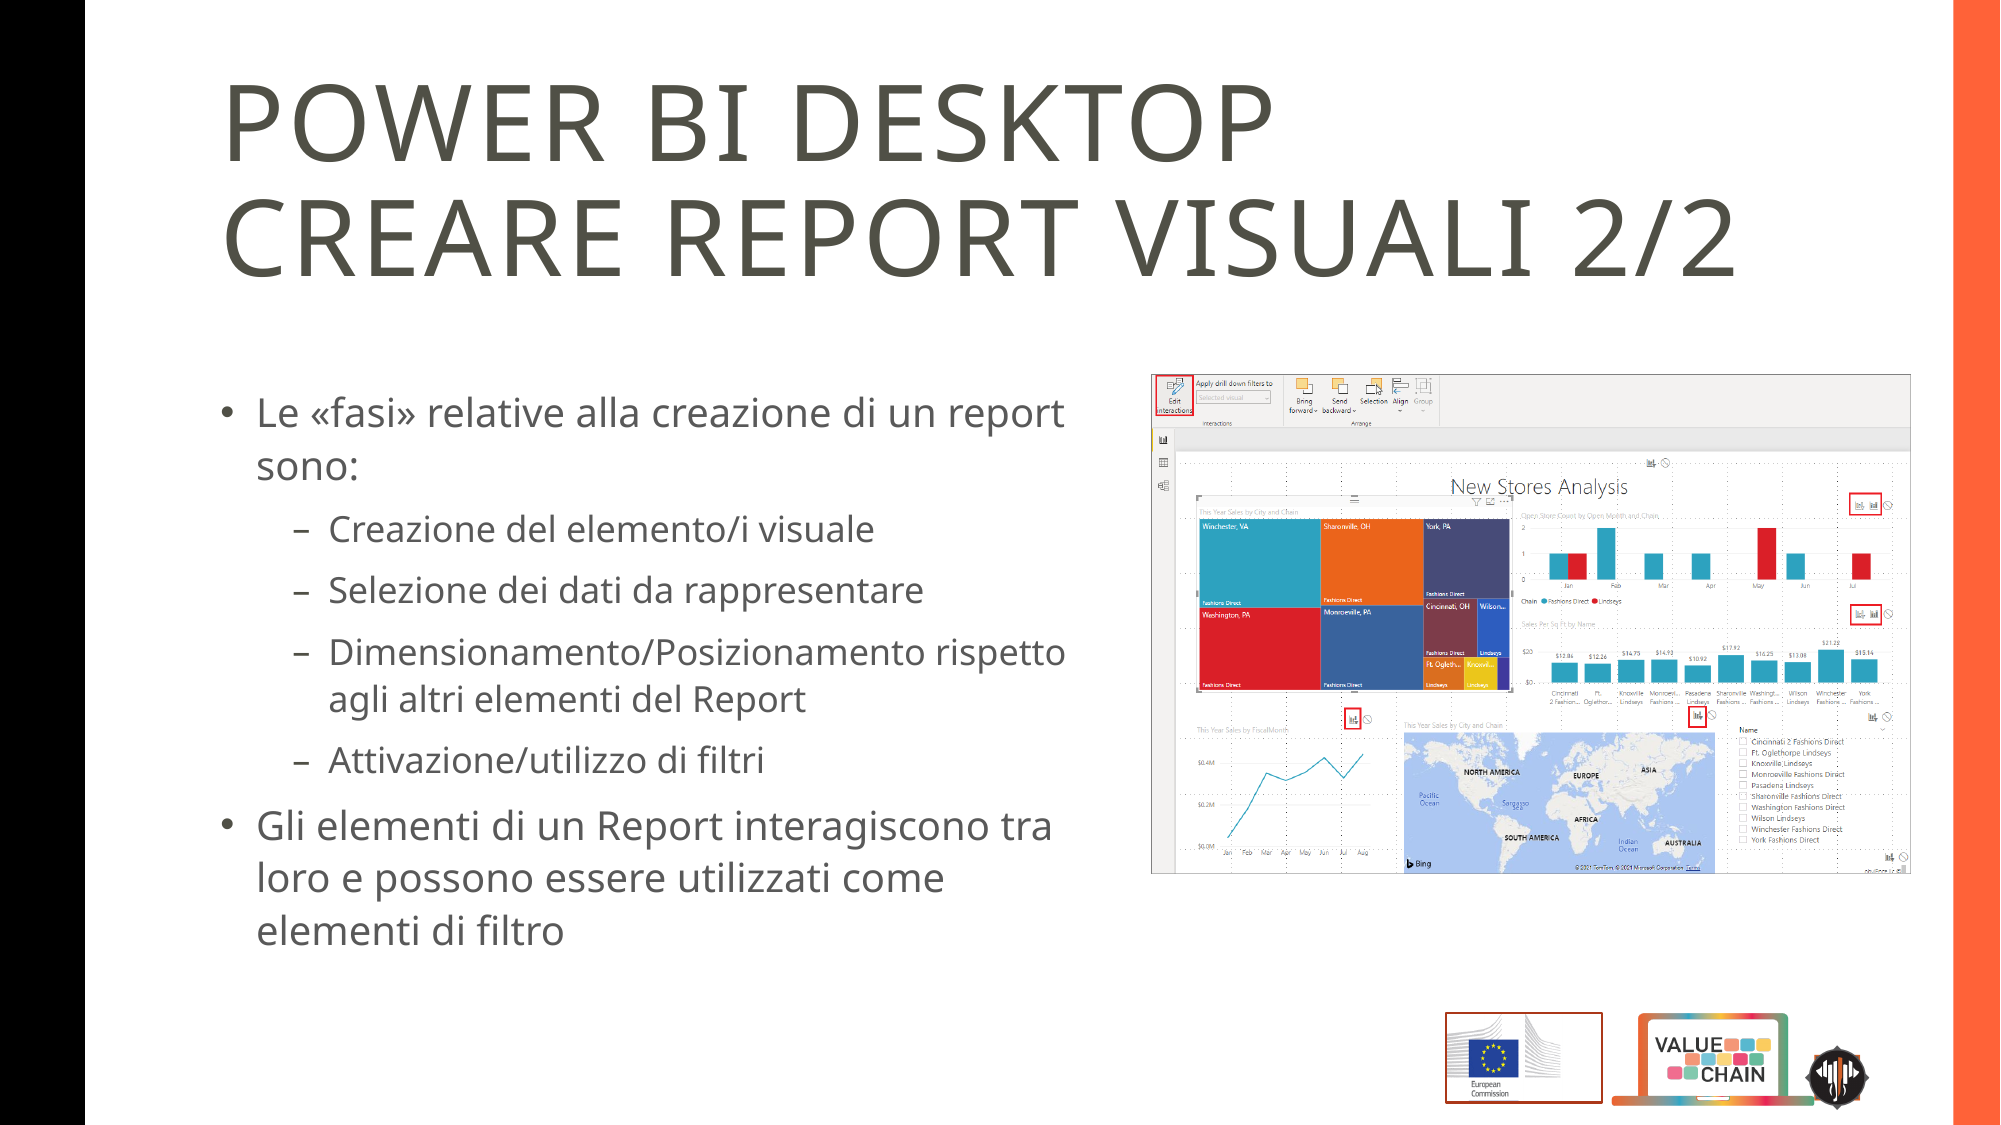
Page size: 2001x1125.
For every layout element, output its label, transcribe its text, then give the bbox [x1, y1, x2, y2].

list Le «fasi» relative alla creazione di un report sono: Creazione del elemento/i visuale Selezione dei dati da rappresentare Dimensionamento/Posizionamento rispetto agli altri elementi del Report Attivazione/utilizzo di filtri Gli elementi di un Report interagiscono tra loro e possono essere utilizzati come elementi di filtro [205, 375, 1116, 965]
title POWER BI DESKTOP Creare REPORT vISUALI 2/2 [205, 62, 1875, 308]
picture [1447, 1014, 1601, 1101]
picture [1611, 1013, 1870, 1111]
picture [1151, 374, 1911, 874]
